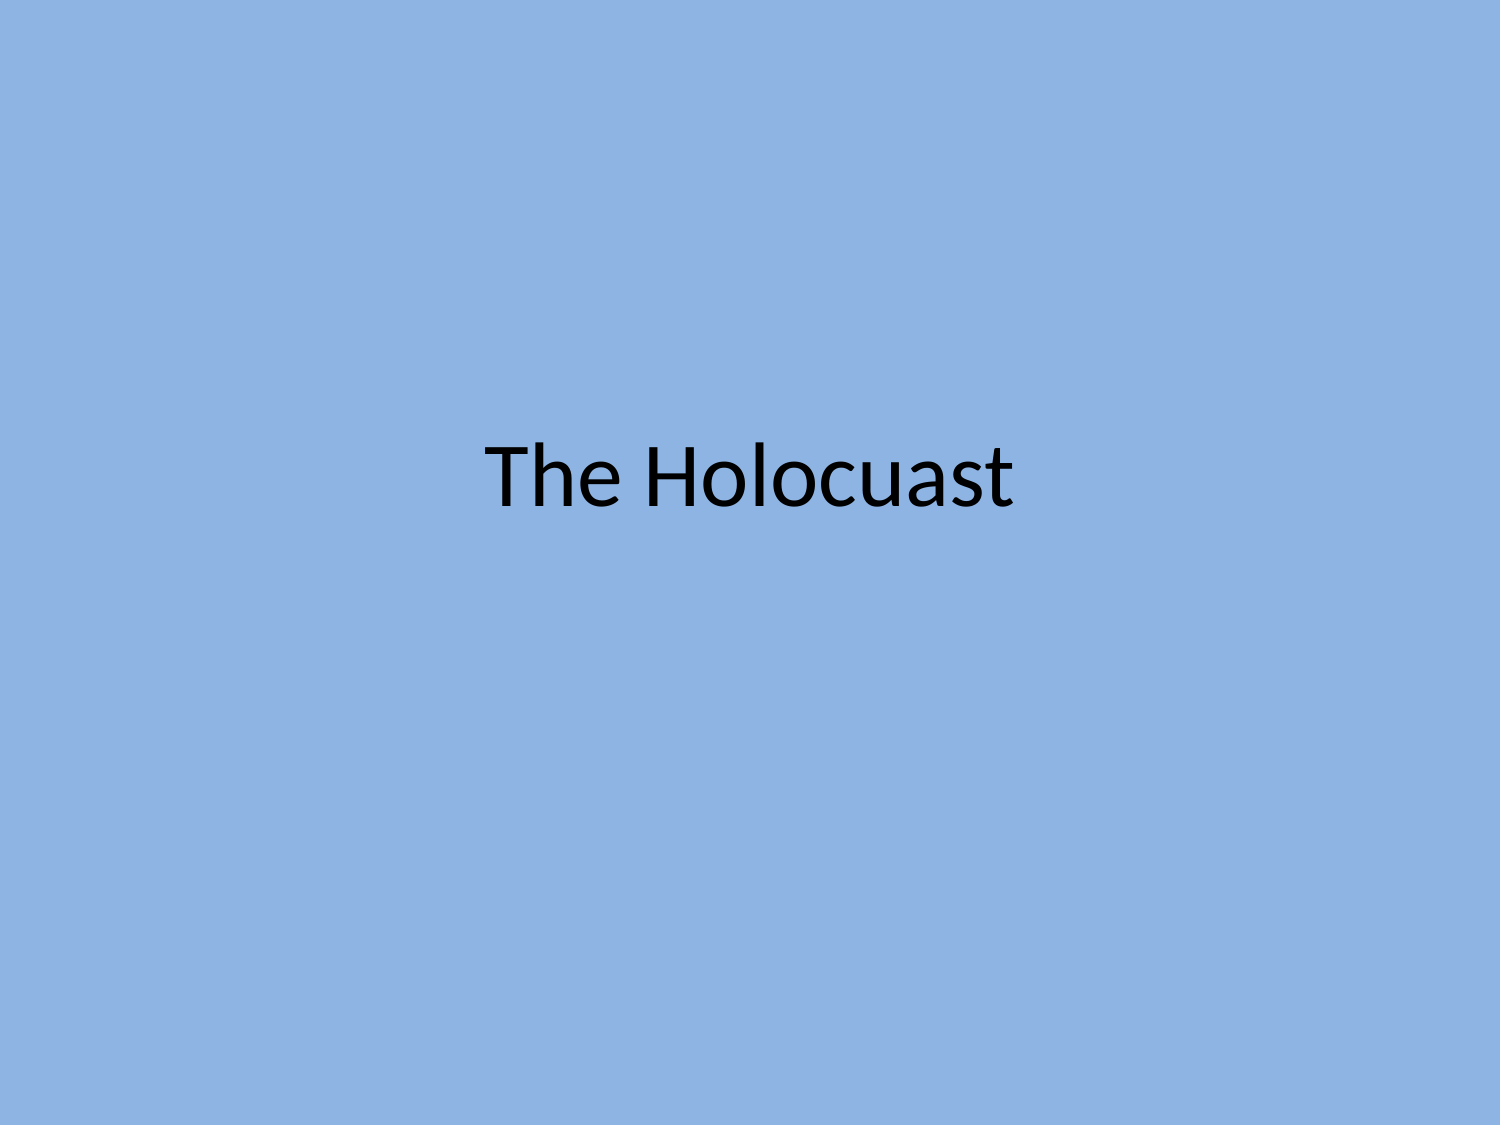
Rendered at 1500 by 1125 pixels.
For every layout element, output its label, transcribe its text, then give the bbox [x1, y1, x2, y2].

title The Holocuast [112, 349, 1388, 591]
